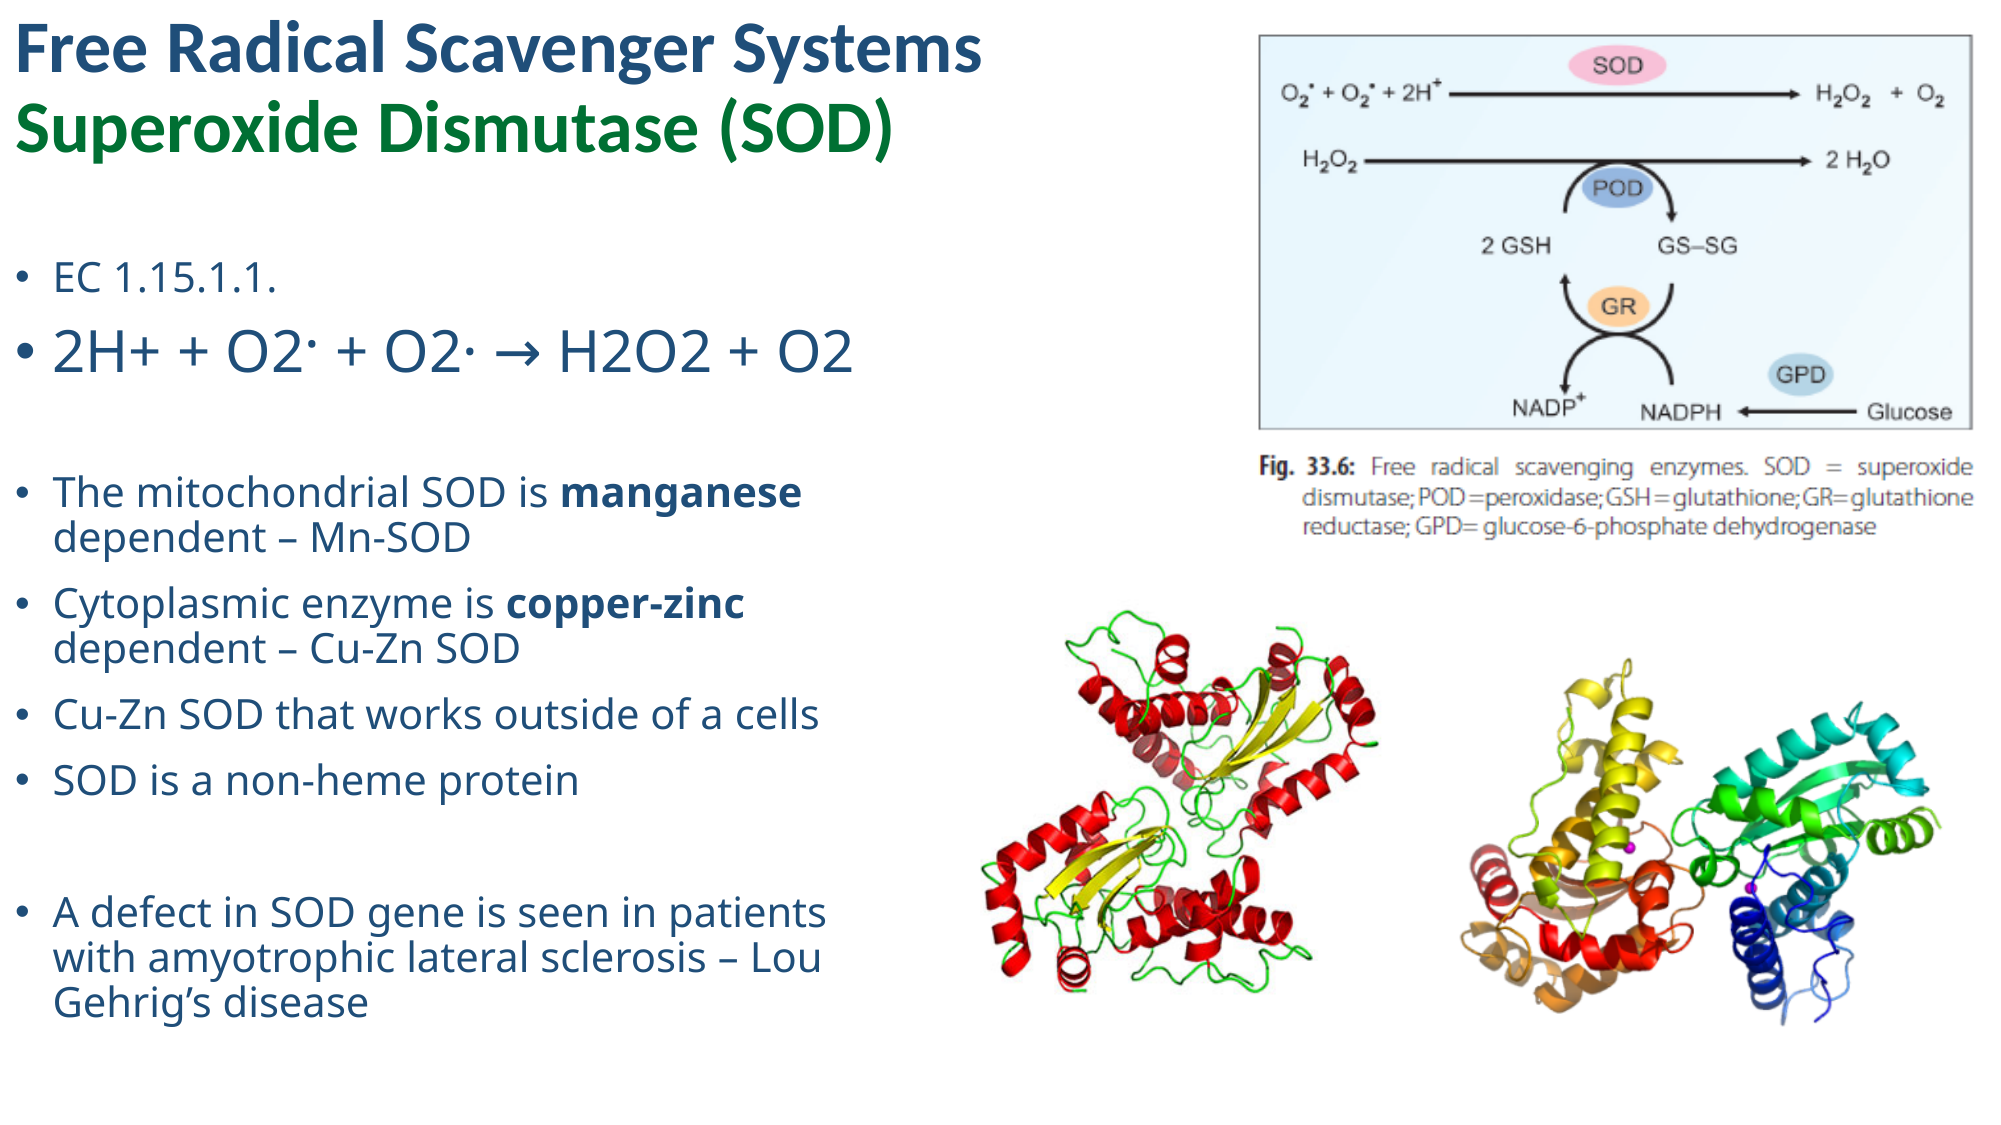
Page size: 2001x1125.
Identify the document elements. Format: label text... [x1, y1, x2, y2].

picture [949, 0, 2000, 1082]
title Free Radical Scavenger Systems Superoxide Dismutase (SOD) [0, 0, 1240, 177]
text_box ЕС 1.15.1.1. 2H+ + O2· + O2· → H2О2 + О2 The mitochondrial SOD is manganese dependent – Mn-SOD Cytoplasmic enzyme is copper-zinc dependent – Cu-Zn SOD Cu-Zn SOD that works outside of a cells SOD is a non-heme protein A defect in SOD gene is seen in patients with amyotrophic lateral sclerosis – Lou Gehrig’s disease [0, 249, 906, 963]
